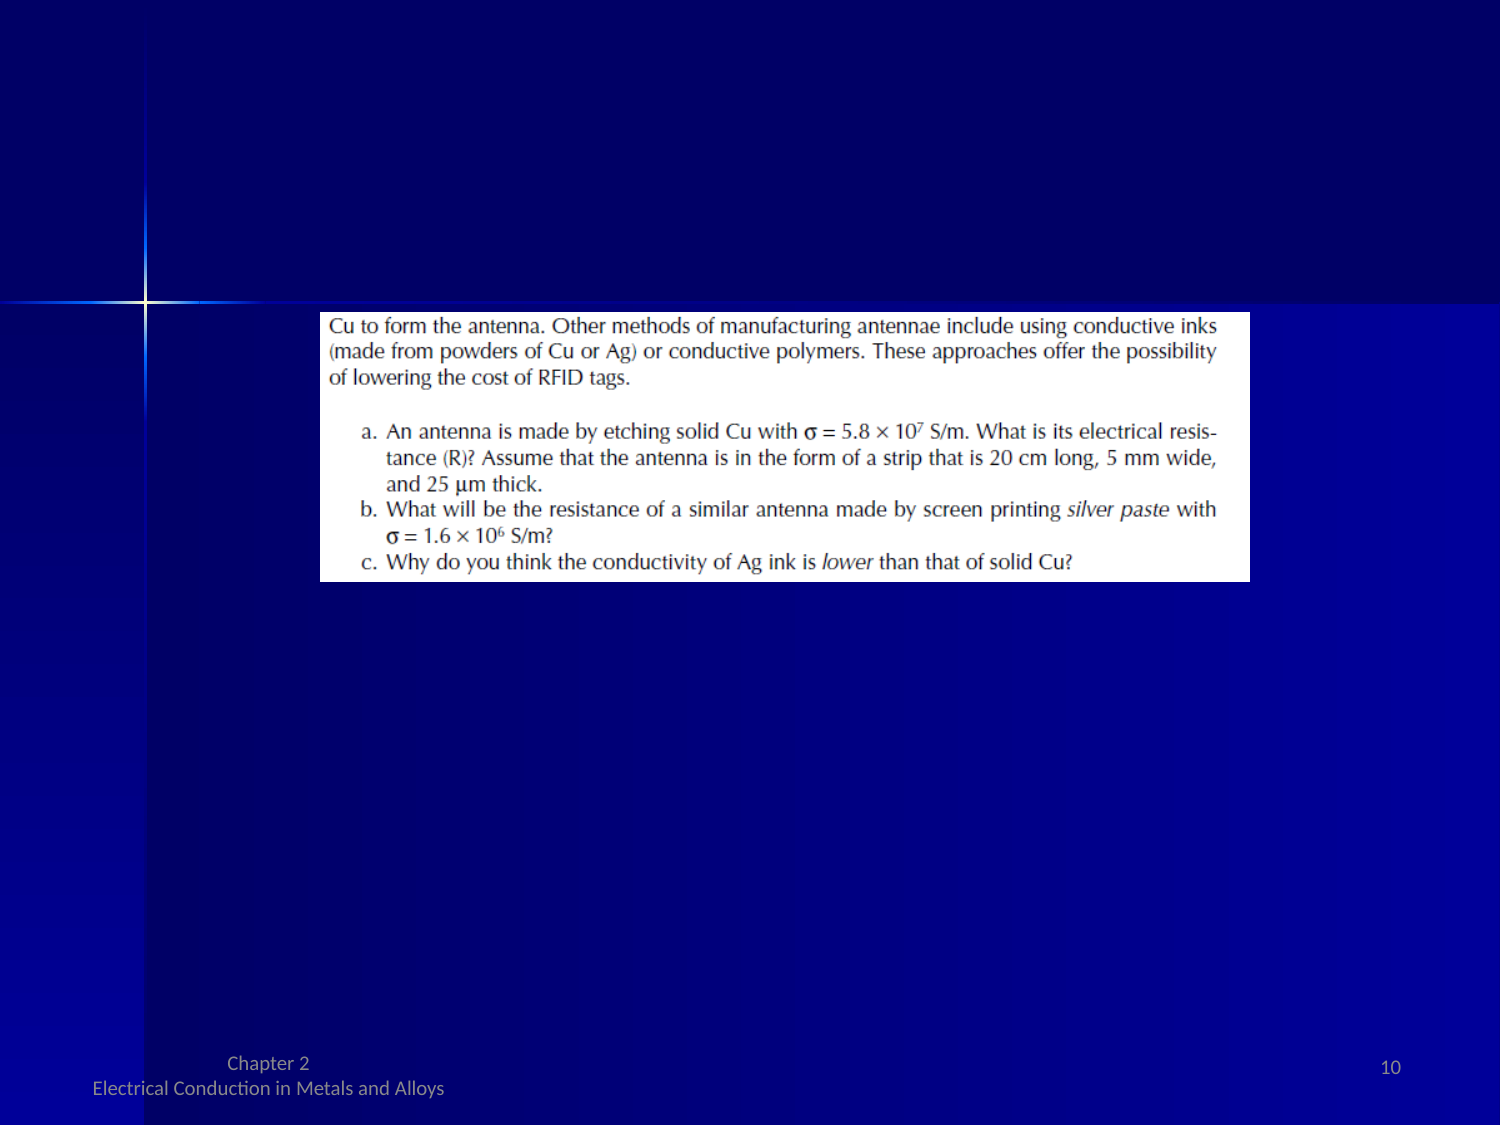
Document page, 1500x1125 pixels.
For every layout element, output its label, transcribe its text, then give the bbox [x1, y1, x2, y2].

picture [319, 312, 1251, 582]
slide_number Chapter 2 Electrical Conduction in Metals and Alloys [74, 1037, 463, 1113]
